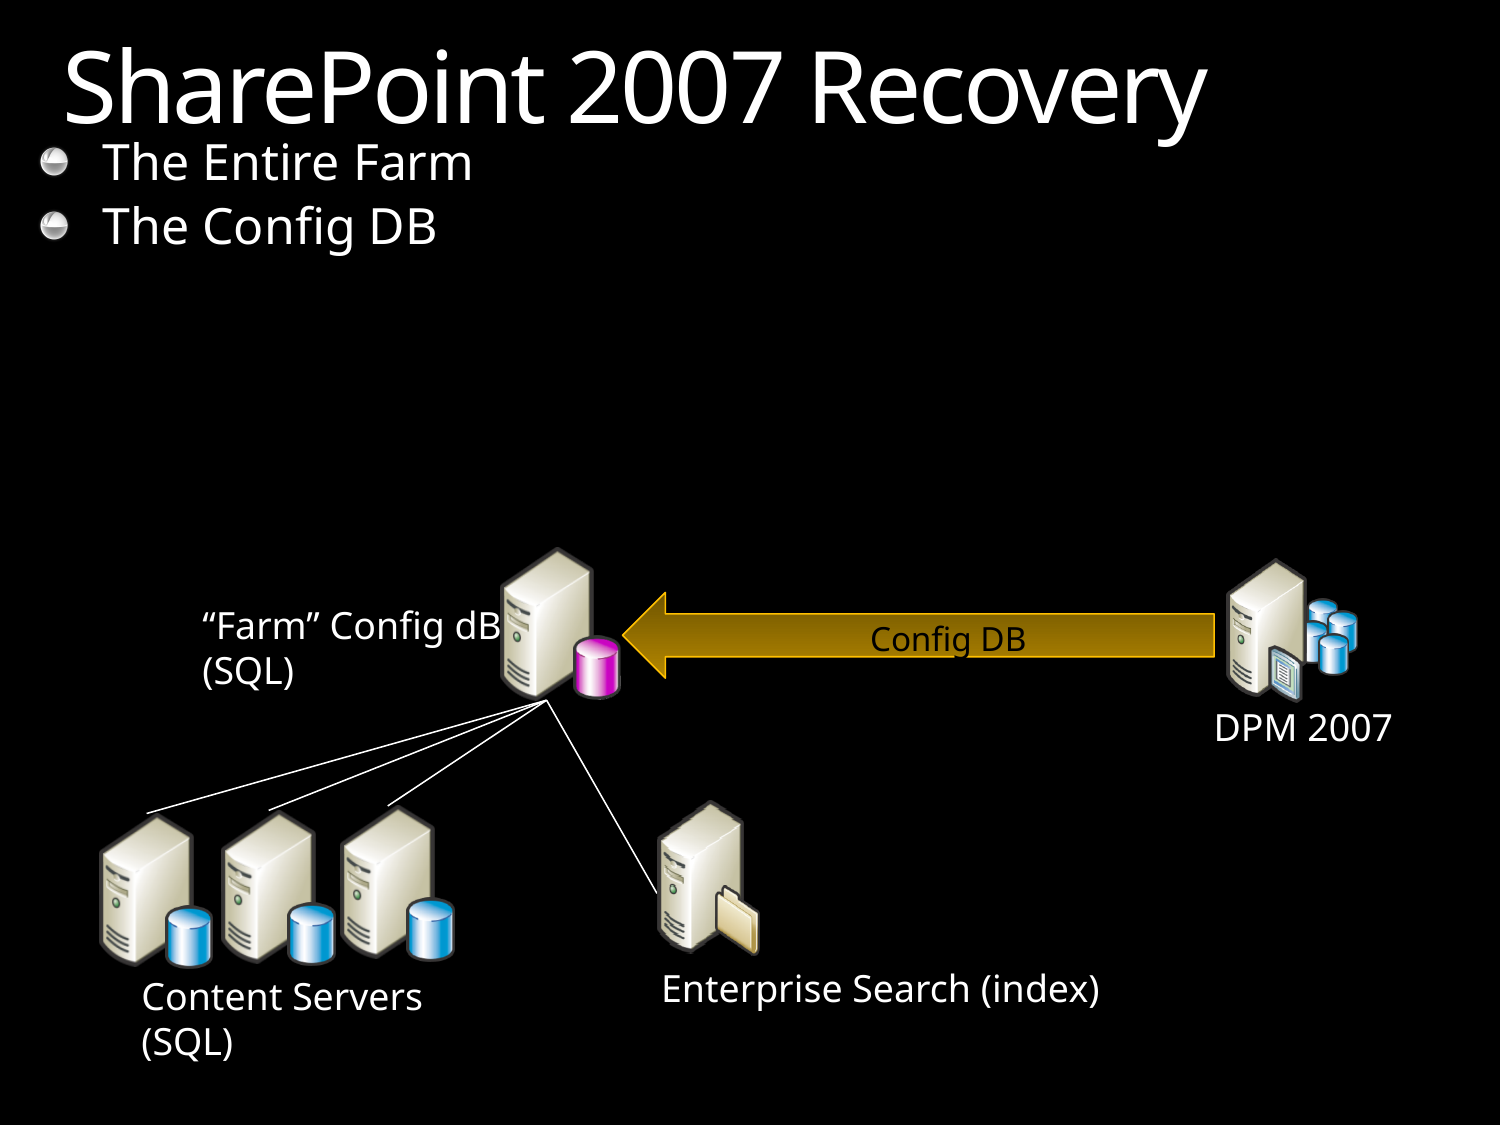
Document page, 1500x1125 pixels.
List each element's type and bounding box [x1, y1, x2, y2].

text_box [99, 547, 1215, 1070]
picture [37, 144, 71, 179]
title [62, 37, 1438, 137]
list [37, 137, 1463, 467]
text_box [1198, 557, 1409, 757]
picture [37, 208, 71, 243]
